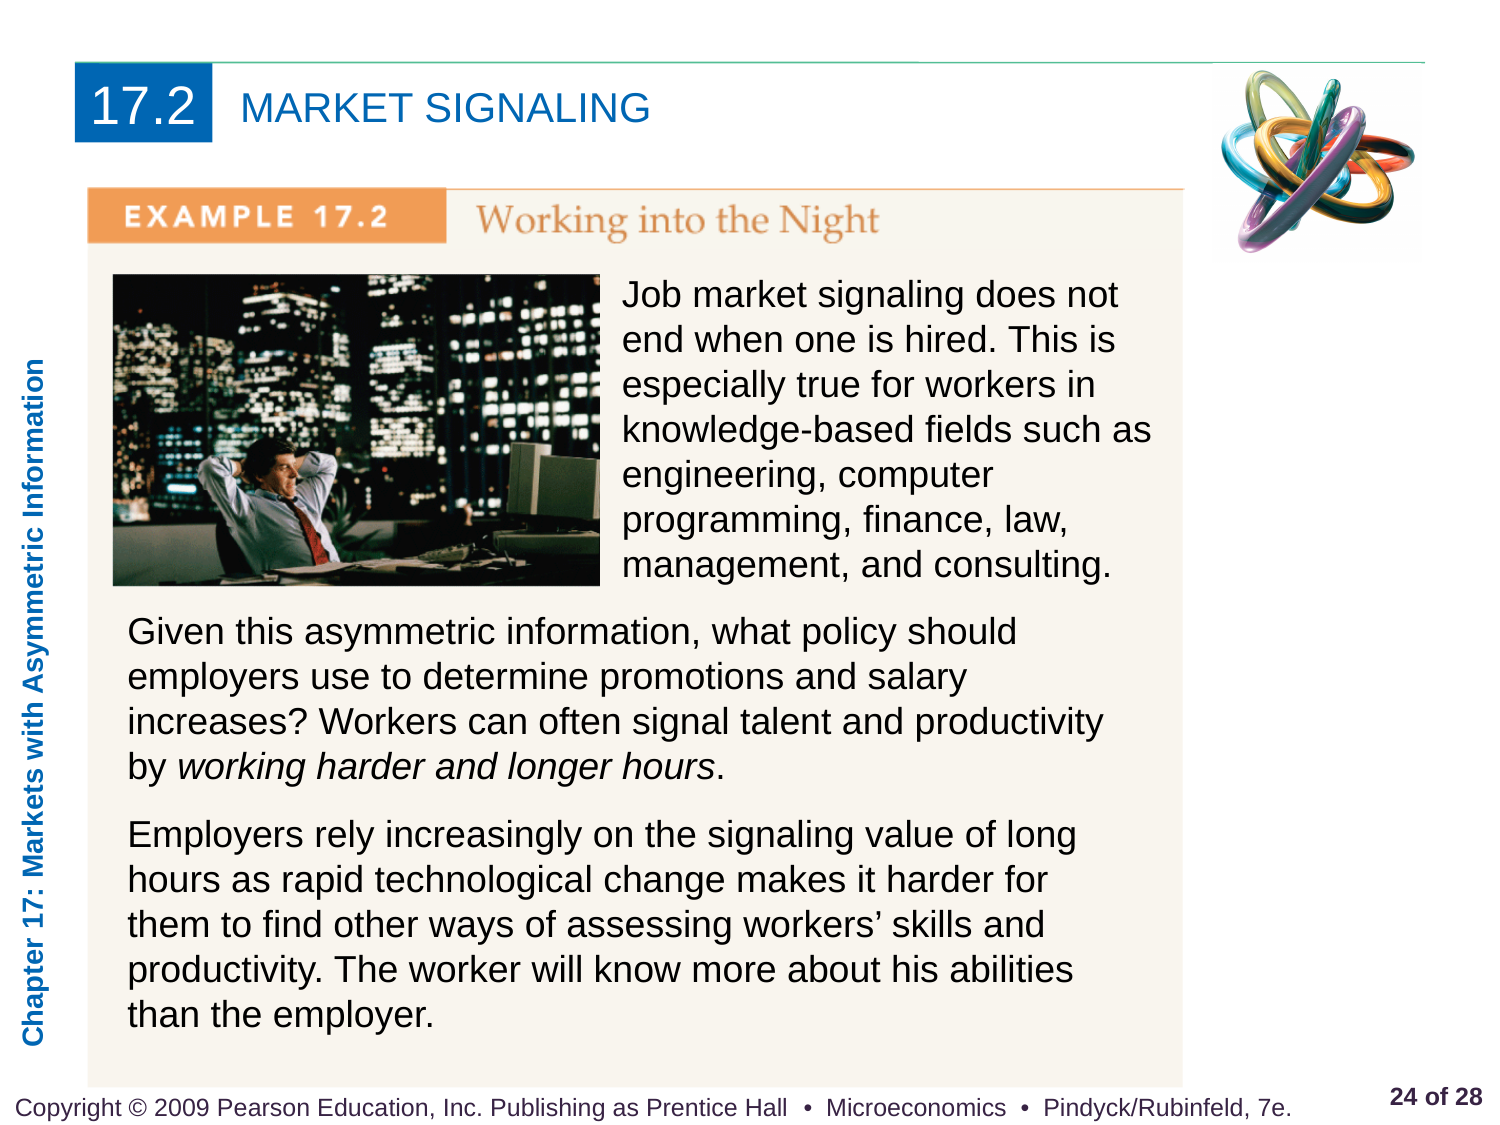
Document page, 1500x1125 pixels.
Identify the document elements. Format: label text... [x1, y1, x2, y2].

text_box Given this asymmetric information, what policy should employers use to determine promotions and salary increases? Workers can often signal talent and productivity by working harder and longer hours. Employers rely increasingly on the signaling value of long hours as rapid technological change makes it harder for them to find other ways of assessing workers’ skills and productivity. The worker will know more about his abilities than the employer. [112, 600, 1150, 1106]
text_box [1420, 62, 1426, 69]
text_box [87, 257, 1183, 1088]
picture [87, 187, 1185, 251]
picture [112, 274, 601, 588]
text_box Job market signaling does not end when one is hired. This is especially true for workers in knowledge-based fields such as engineering, computer programming, finance, law, management, and consulting. [99, 262, 1175, 615]
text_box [74, 62, 1213, 143]
picture [1212, 63, 1422, 263]
